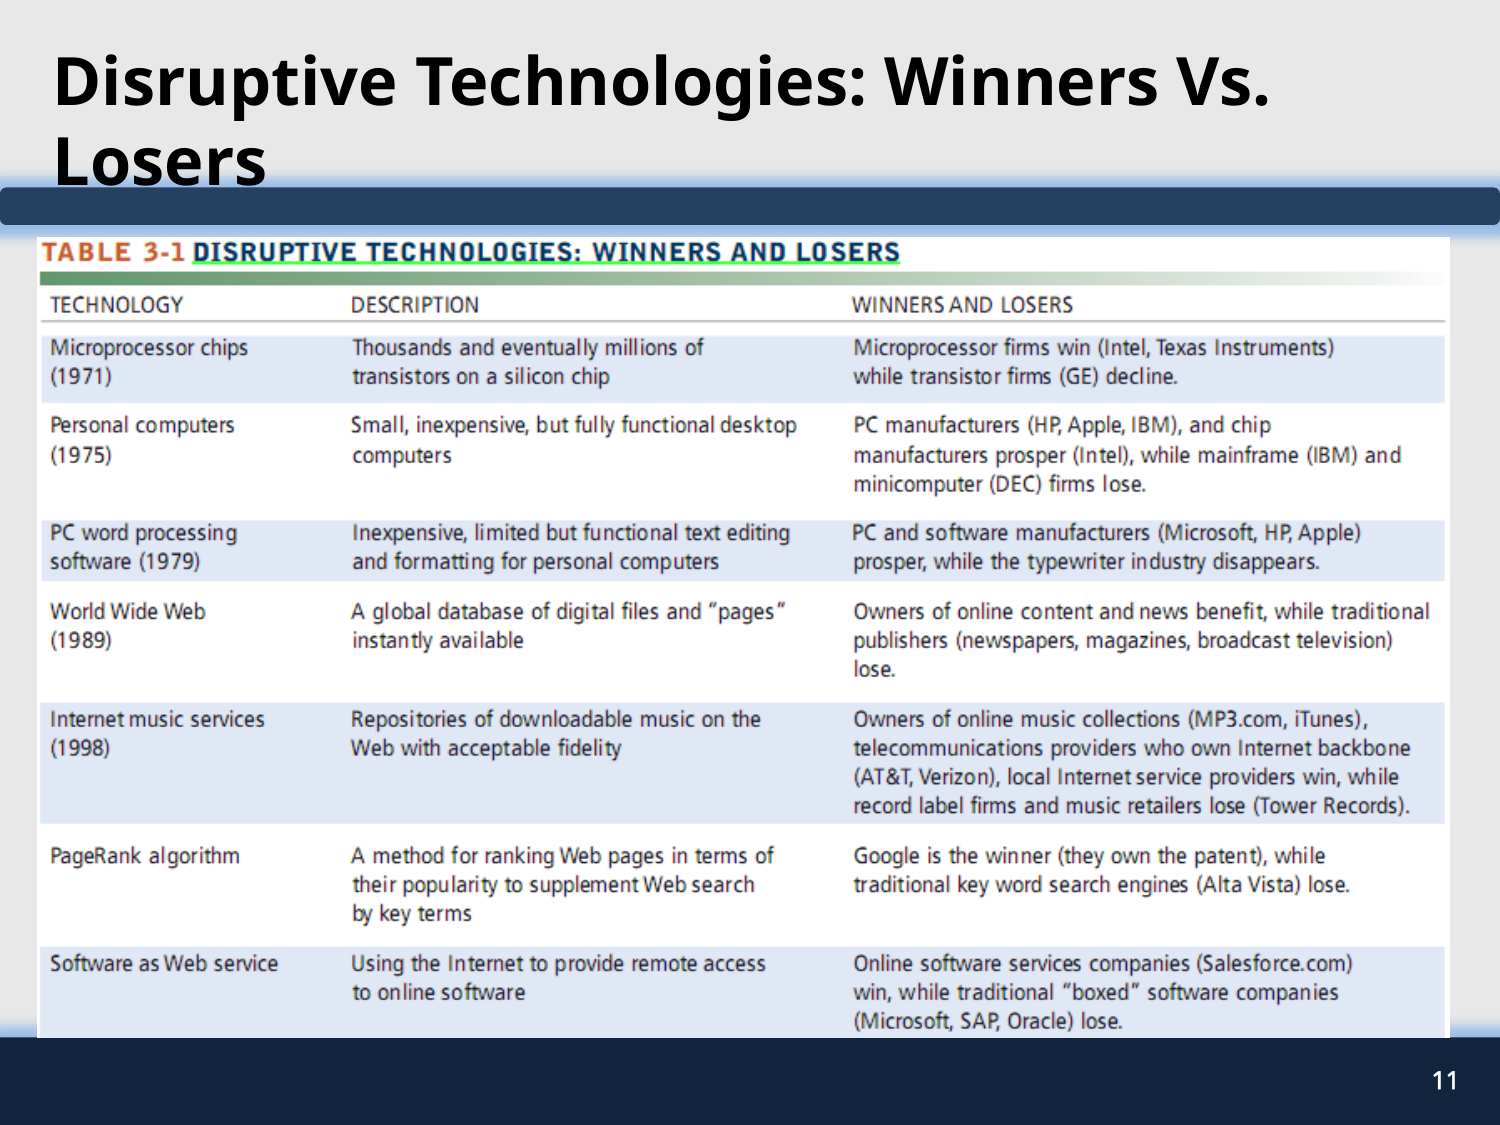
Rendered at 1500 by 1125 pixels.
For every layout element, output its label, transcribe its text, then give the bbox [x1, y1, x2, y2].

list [37, 237, 1451, 1038]
slide_number 11 [1412, 1050, 1475, 1113]
title Disruptive Technologies: Winners Vs. Losers [37, 62, 1338, 176]
